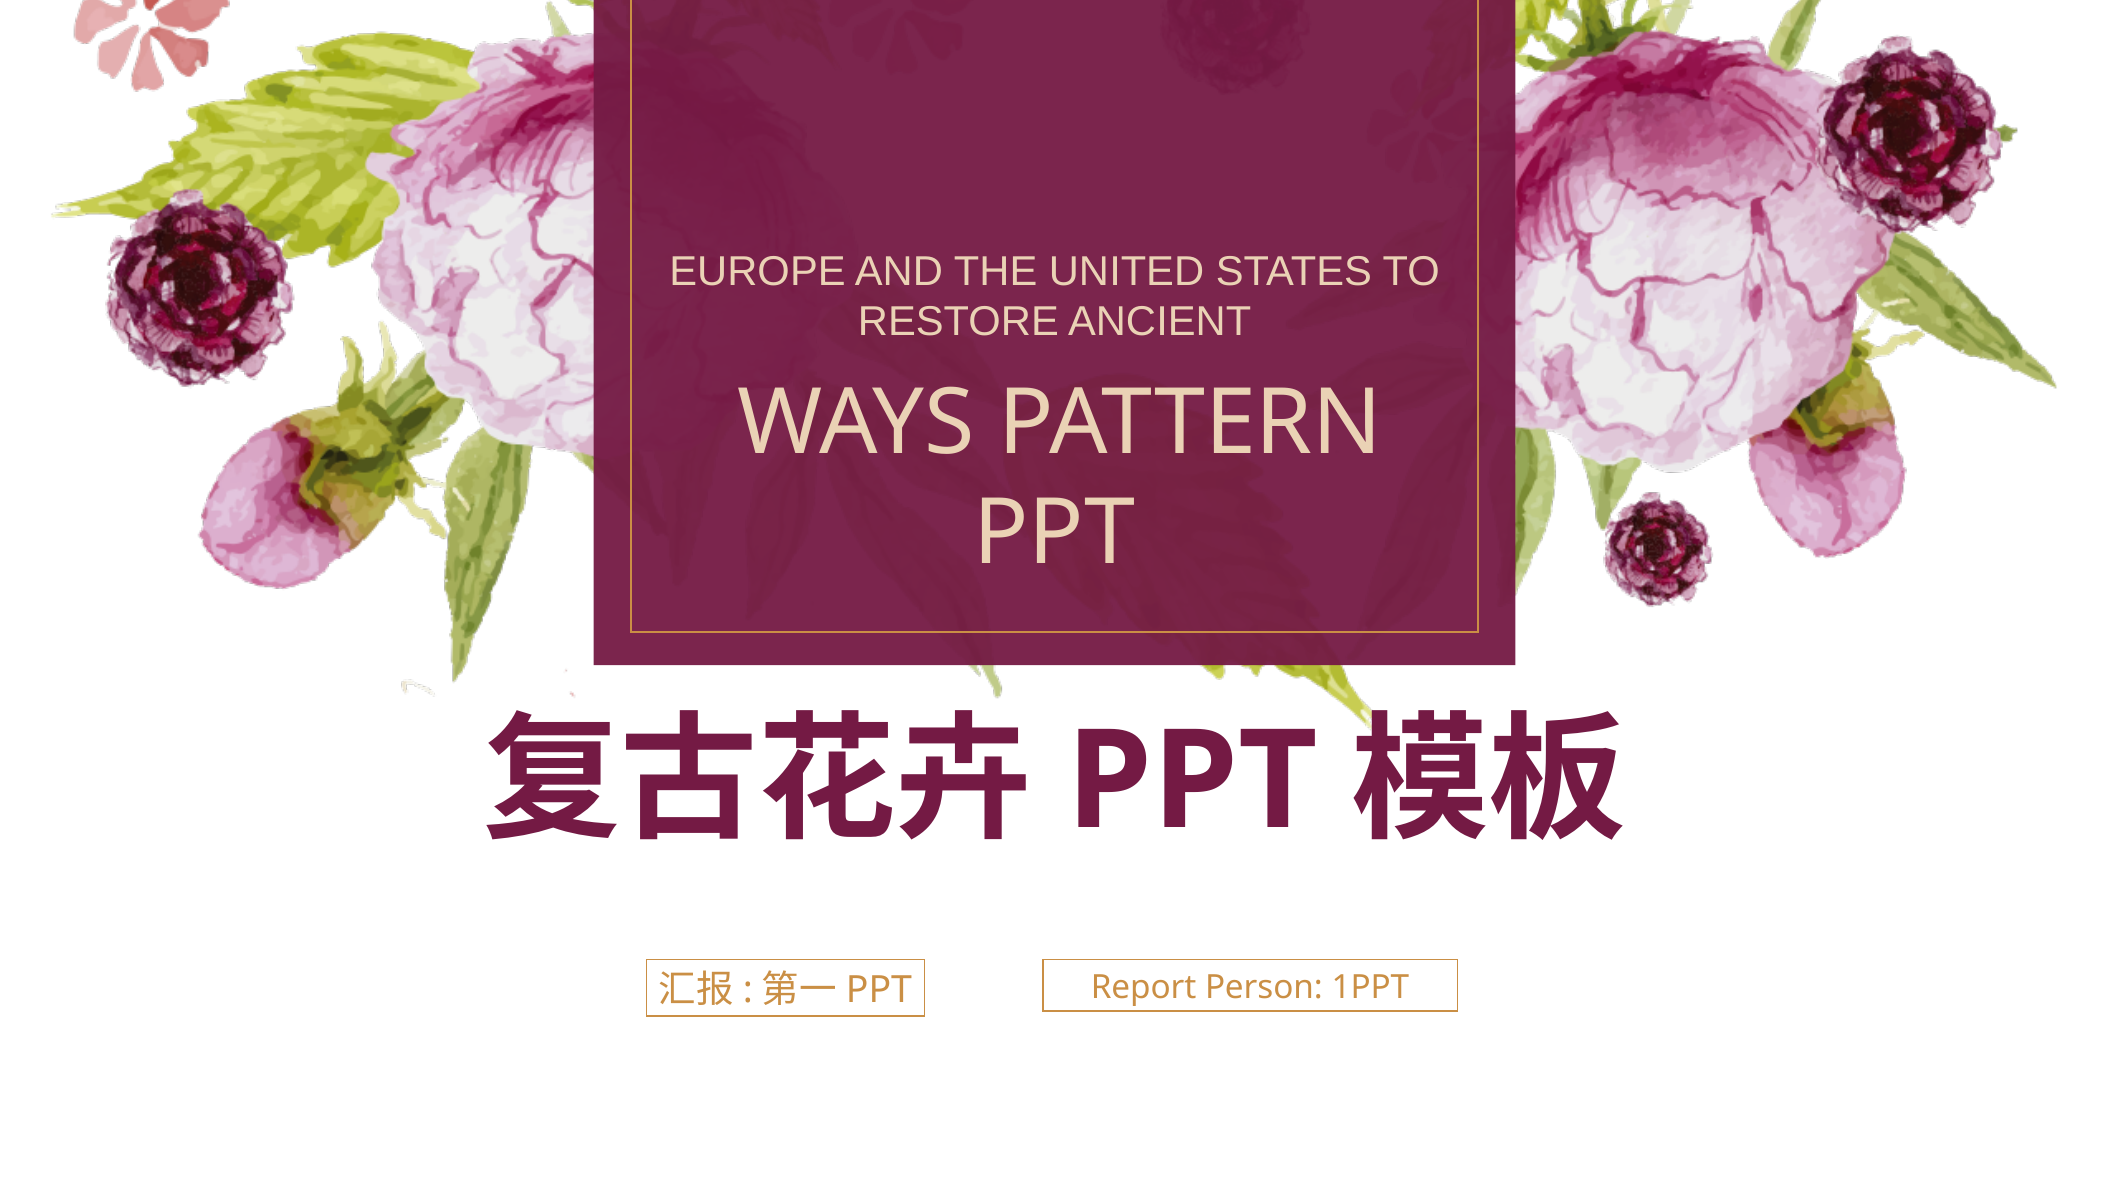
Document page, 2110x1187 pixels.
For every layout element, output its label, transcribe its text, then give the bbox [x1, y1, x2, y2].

text_box [630, 0, 1479, 633]
text_box 复古花卉PPT模板 [381, 690, 1729, 856]
text_box 汇报:第一PPT [646, 959, 925, 1017]
text_box [0, 0, 2110, 1187]
text_box Report Person: 1PPT [1042, 959, 1458, 1012]
text_box [593, 0, 1517, 666]
